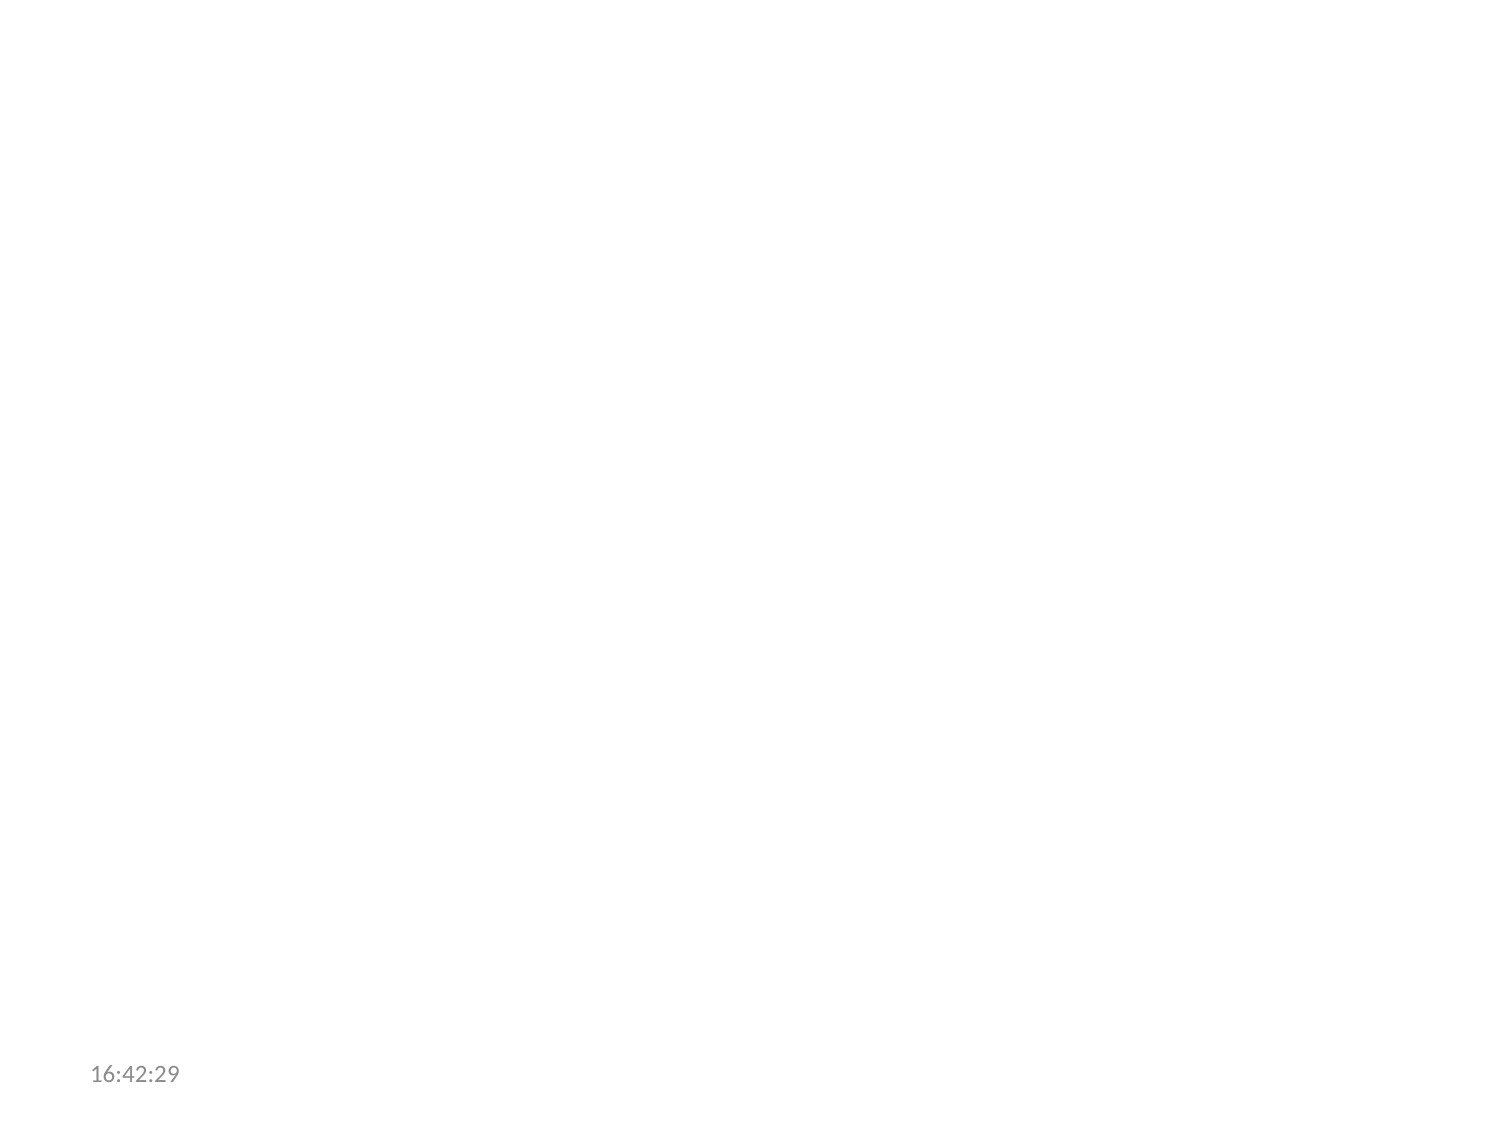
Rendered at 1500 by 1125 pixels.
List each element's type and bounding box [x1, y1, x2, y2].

slide_number [75, 1042, 425, 1103]
